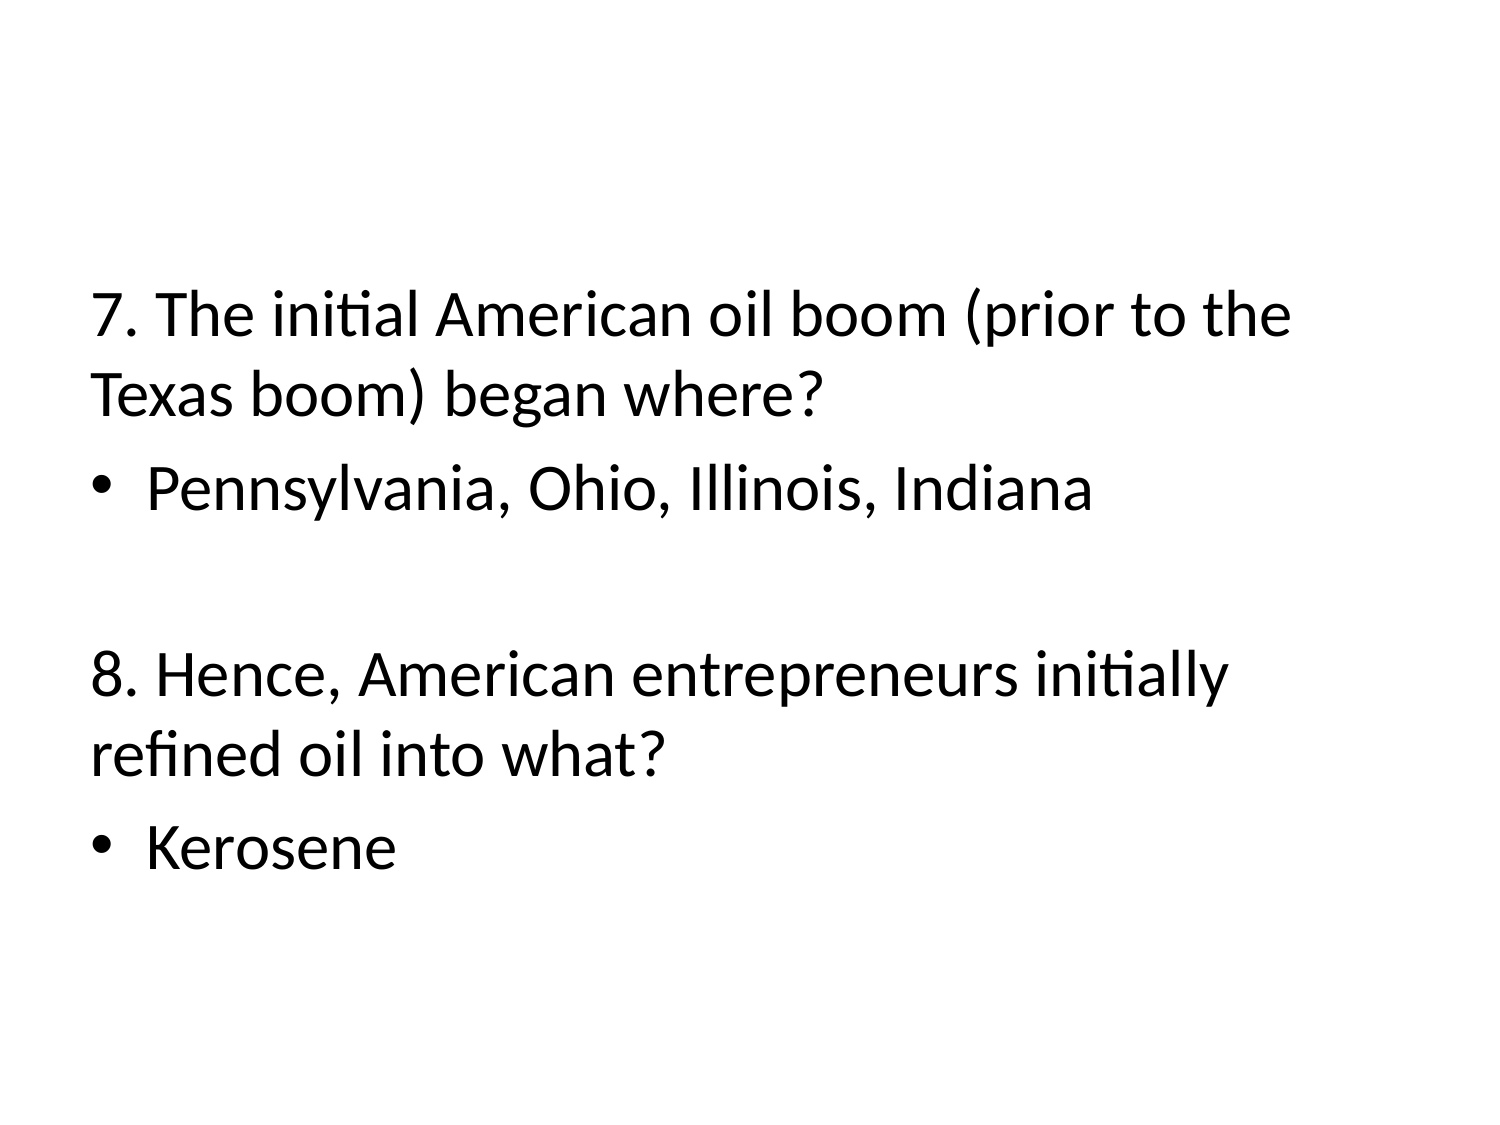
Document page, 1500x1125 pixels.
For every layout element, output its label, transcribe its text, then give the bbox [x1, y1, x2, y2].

list 7. The initial American oil boom (prior to the Texas boom) began where? Pennsylvania, Ohio, Illinois, Indiana 8. Hence, American entrepreneurs initially refined oil into what? Kerosene [75, 262, 1425, 1005]
